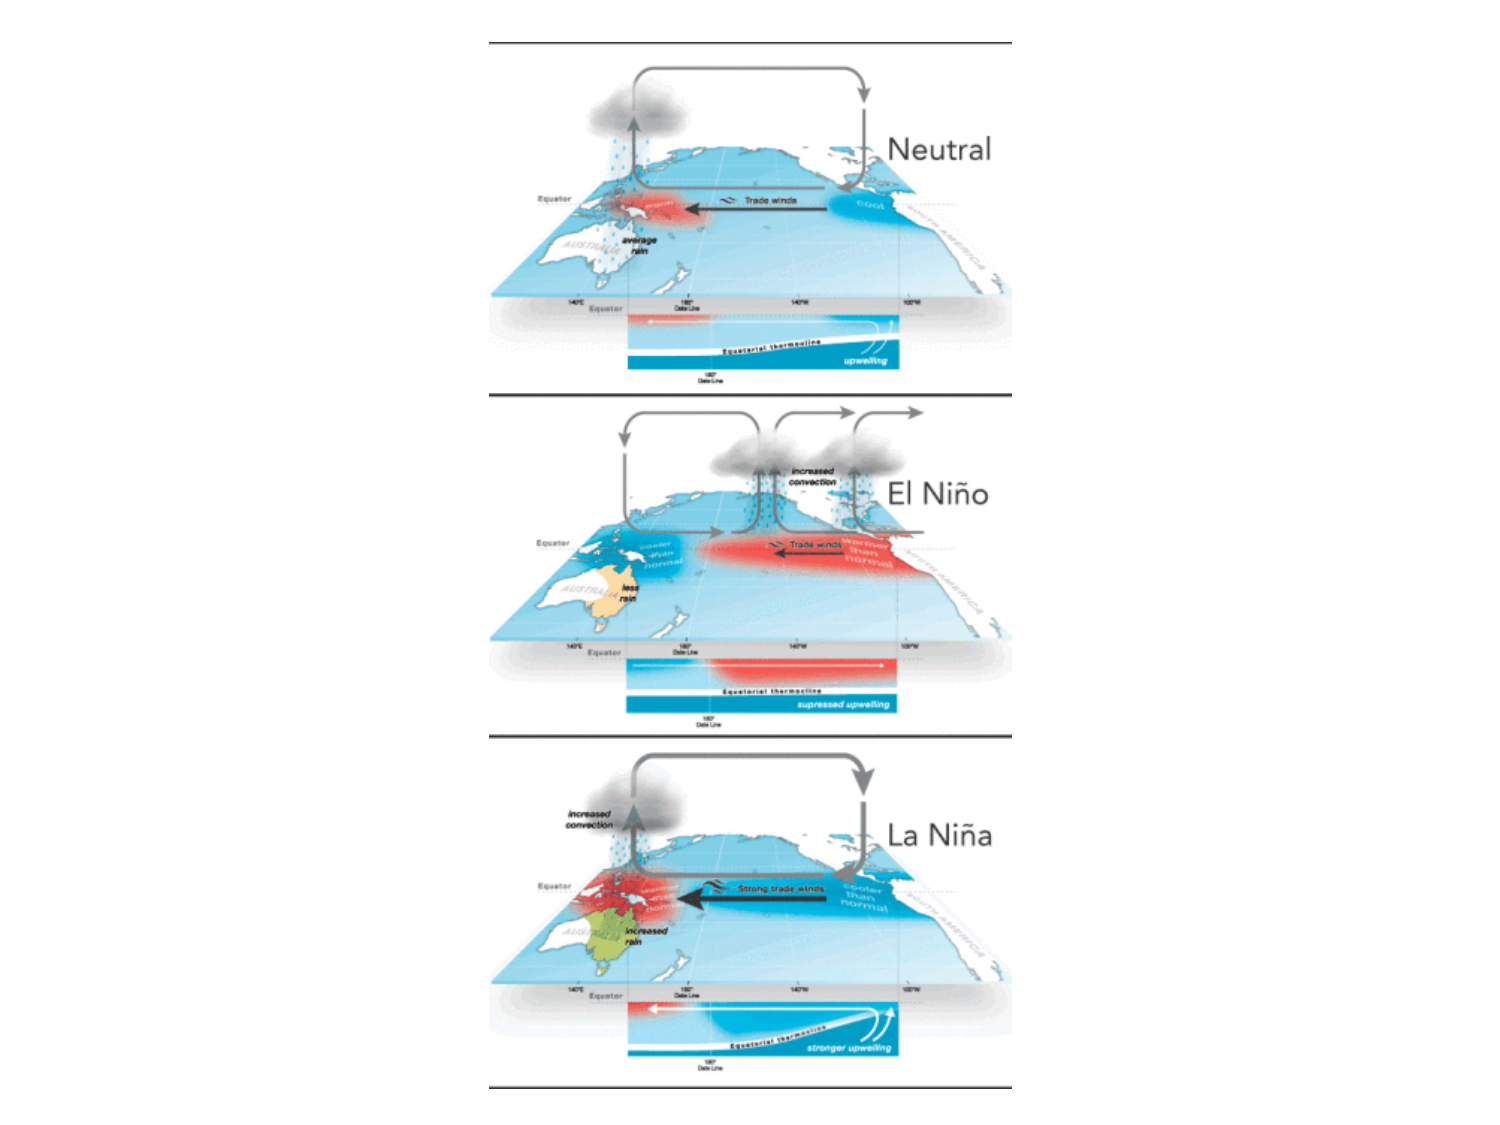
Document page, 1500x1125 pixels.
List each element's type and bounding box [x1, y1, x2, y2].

list [39, 42, 1462, 1089]
